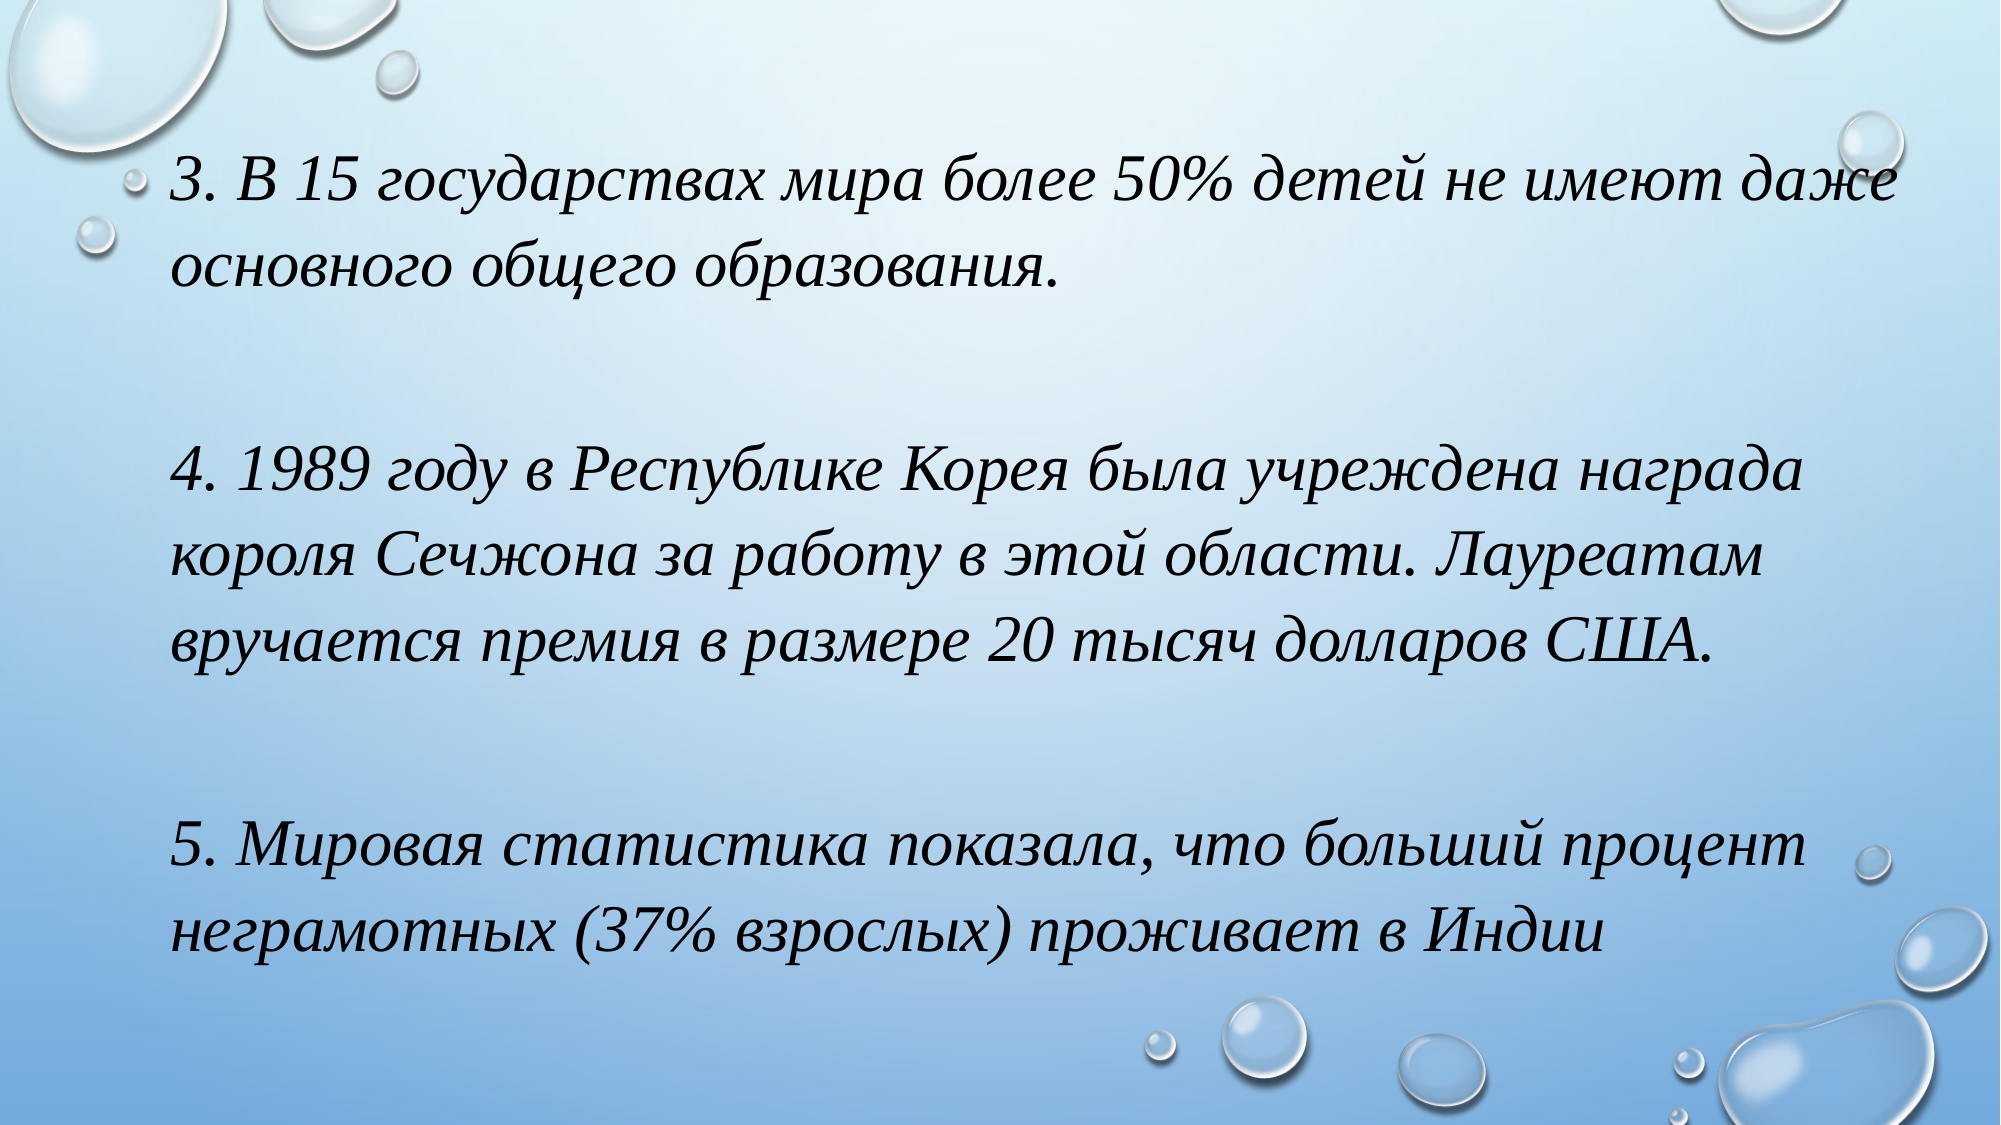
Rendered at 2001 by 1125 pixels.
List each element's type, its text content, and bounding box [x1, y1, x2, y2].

text_box 3. В 15 государствах мира более 50% детей не имеют даже основного общего образования. 4. 1989 году в Республике Корея была учреждена награда короля Сечжона за работу в этой области. Лауреатам вручается премия в размере 20 тысяч долларов США. 5. Мировая статистика показала, что больший процент неграмотных (37% взрослых) проживает в Индии [155, 120, 1976, 972]
picture [0, 0, 2000, 1125]
